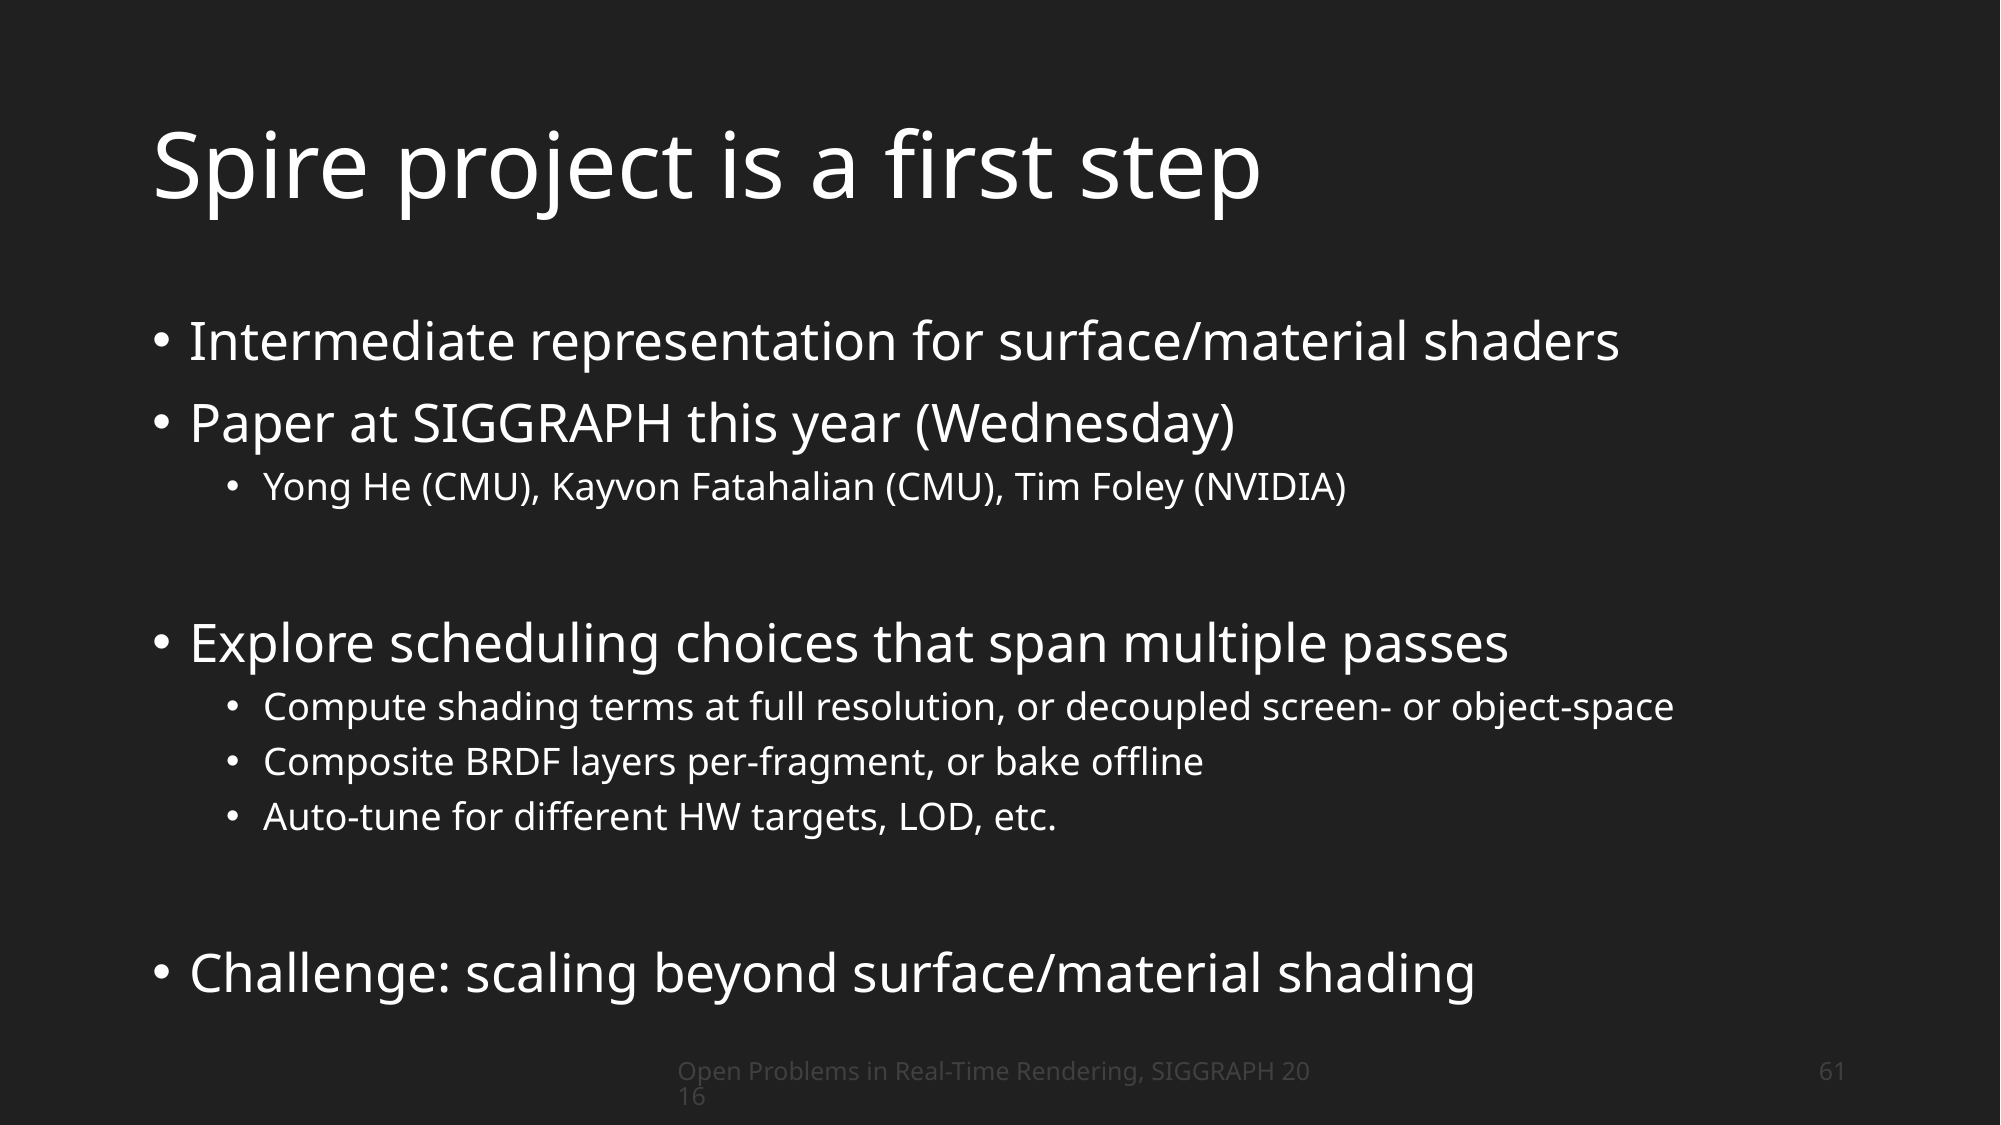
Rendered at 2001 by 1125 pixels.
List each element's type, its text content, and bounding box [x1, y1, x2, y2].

list Intermediate representation for surface/material shaders Paper at SIGGRAPH this year (Wednesday) Yong He (CMU), Kayvon Fatahalian (CMU), Tim Foley (NVIDIA) Explore scheduling choices that span multiple passes Compute shading terms at full resolution, or decoupled screen- or object-space Composite BRDF layers per-fragment, or bake offline Auto-tune for different HW targets, LOD, etc. Challenge: scaling beyond surface/material shading [137, 299, 1863, 1014]
footer Open Problems in Real-Time Rendering, SIGGRAPH 2016 [662, 1042, 1338, 1103]
title Spire project is a first step [137, 59, 1863, 278]
slide_number 61 [1412, 1042, 1863, 1103]
